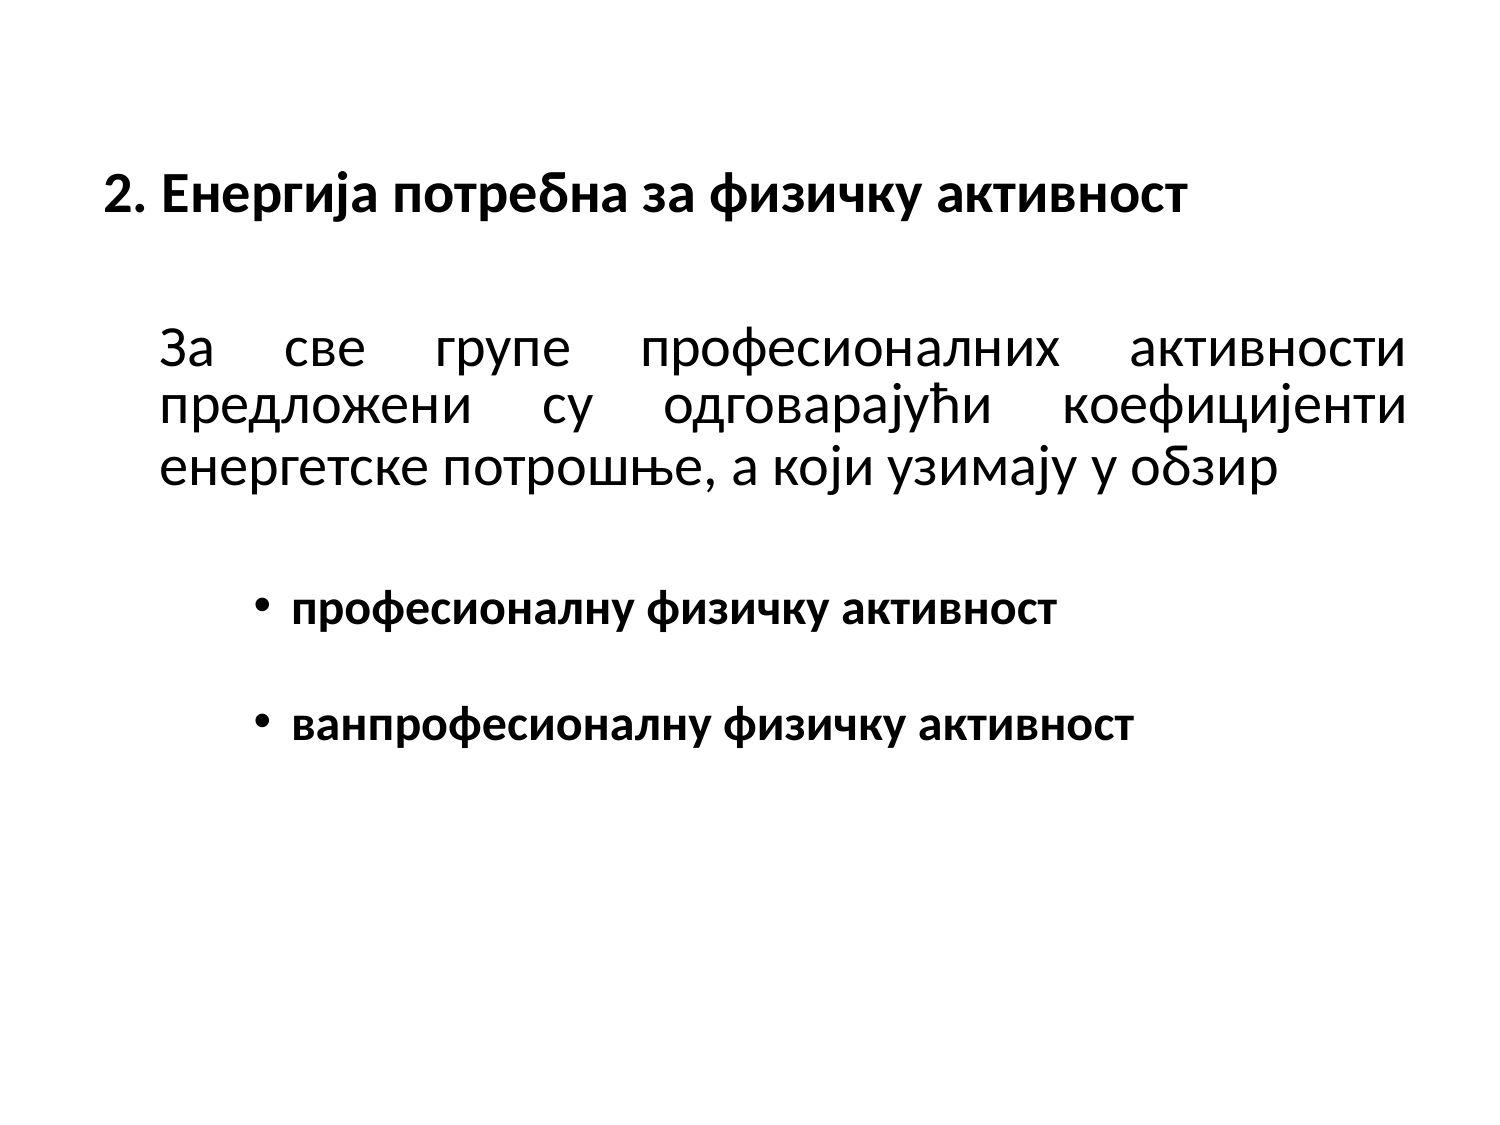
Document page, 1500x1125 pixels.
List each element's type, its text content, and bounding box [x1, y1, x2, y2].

list 2. Енергија потребна за физичку активност За све групе професионалних активности предложени су одговарајући коефицијенти енергетске потрошње, а који узимају у обзир професионалну физичку активност ванпрофесионалну физичку активност [88, 160, 1424, 1000]
